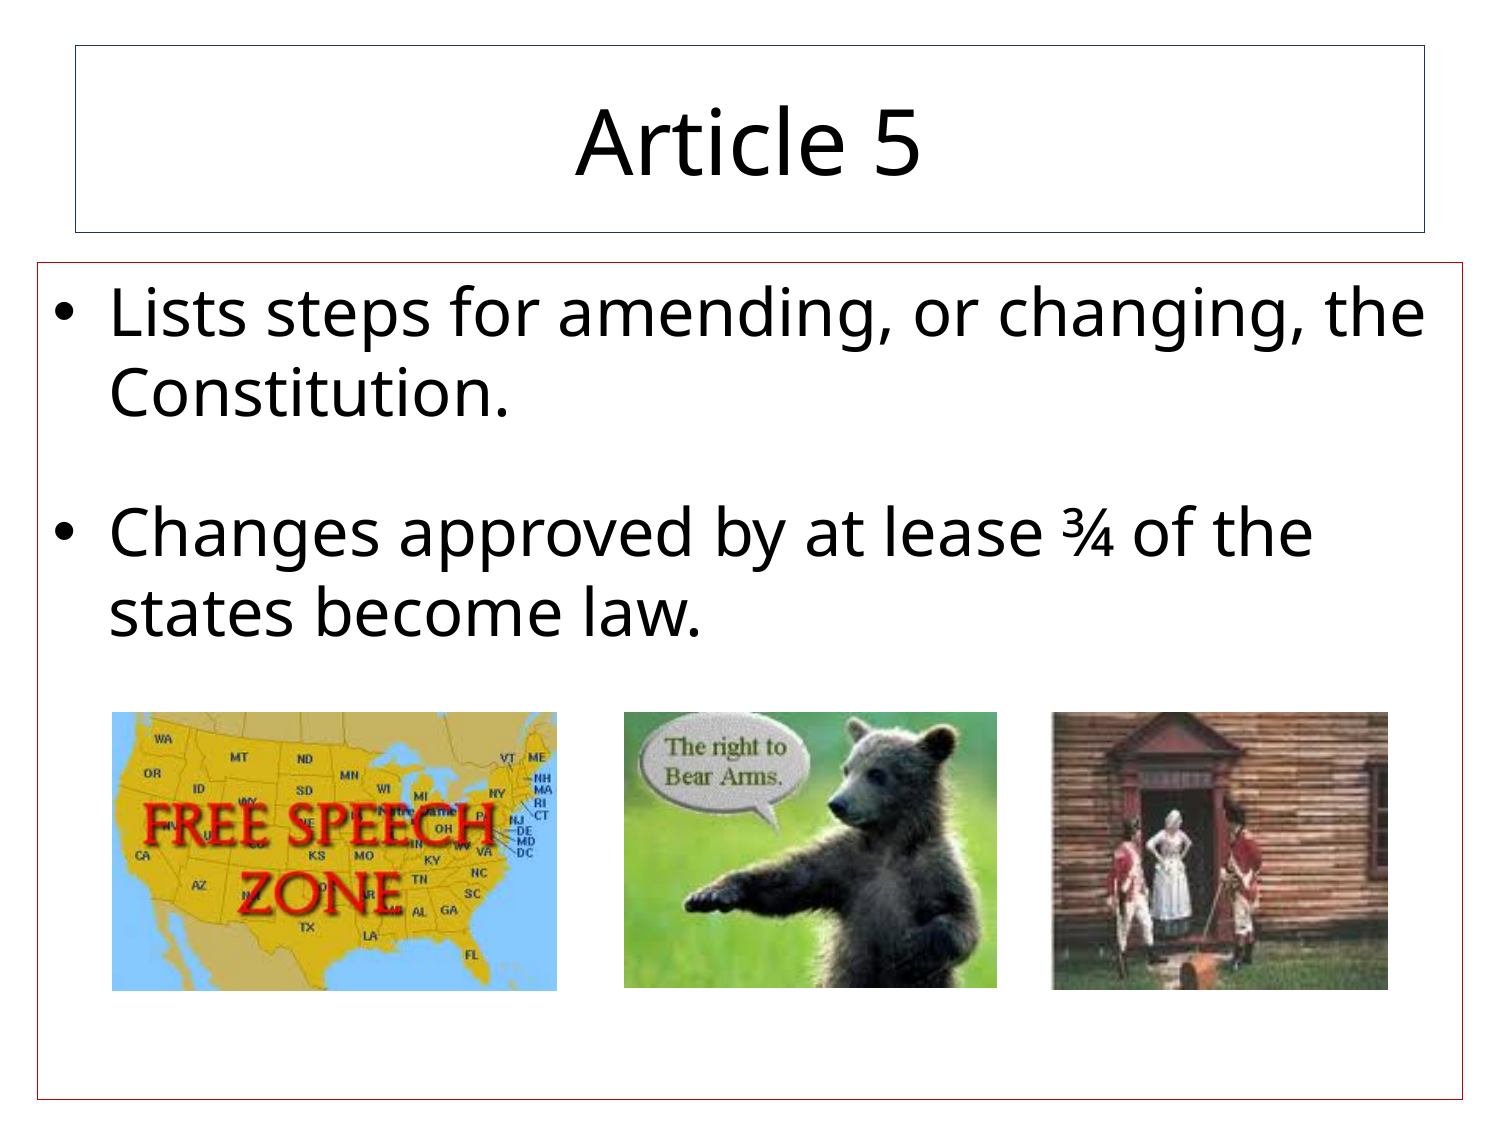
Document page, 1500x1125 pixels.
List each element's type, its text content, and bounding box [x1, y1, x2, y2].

title Article 5 [75, 45, 1425, 233]
list Lists steps for amending, or changing, the Constitution. Changes approved by at lease ¾ of the states become law. [37, 262, 1463, 1100]
picture [112, 712, 557, 991]
picture [624, 712, 997, 988]
picture [1049, 712, 1388, 990]
